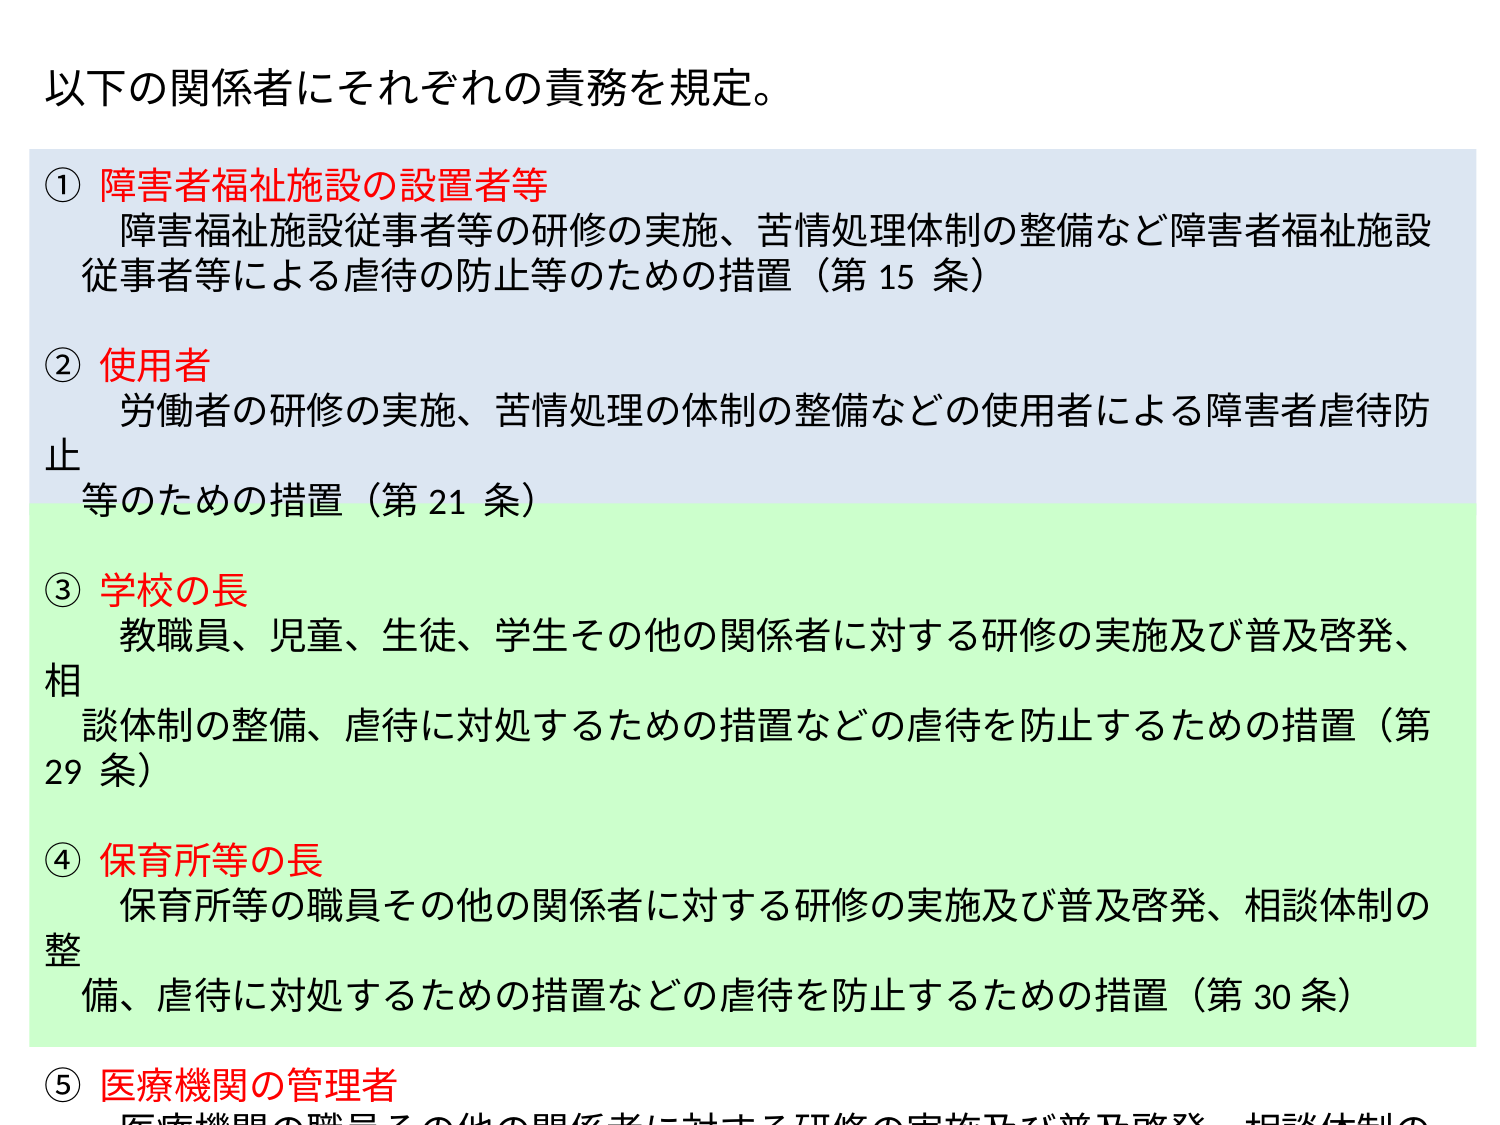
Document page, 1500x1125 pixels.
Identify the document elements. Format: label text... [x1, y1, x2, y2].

text_box 以下の関係者にそれぞれの責務を規定。 ① 障害者福祉施設の設置者等 障害福祉施設従事者等の研修の実施、苦情処理体制の整備など障害者福祉施設 従事者等による虐待の防止等のための措置（第15 条） ② 使用者 労働者の研修の実施、苦情処理の体制の整備などの使用者による障害者虐待防止 等のための措置（第21 条） ③ 学校の長 教職員、児童、生徒、学生その他の関係者に対する研修の実施及び普及啓発、相 談体制の整備、虐待に対処するための措置などの虐待を防止するための措置（第29 条） ④ 保育所等の長 保育所等の職員その他の関係者に対する研修の実施及び普及啓発、相談体制の整 備、虐待に対処するための措置などの虐待を防止するための措置（第30条） ⑤ 医療機関の管理者 医療機関の職員その他の関係者に対する研修の実施及び普及啓発、相談体制の整 備、虐待に対処するための措置などの虐待を防止するための措置（第31条） [29, 54, 1477, 1125]
